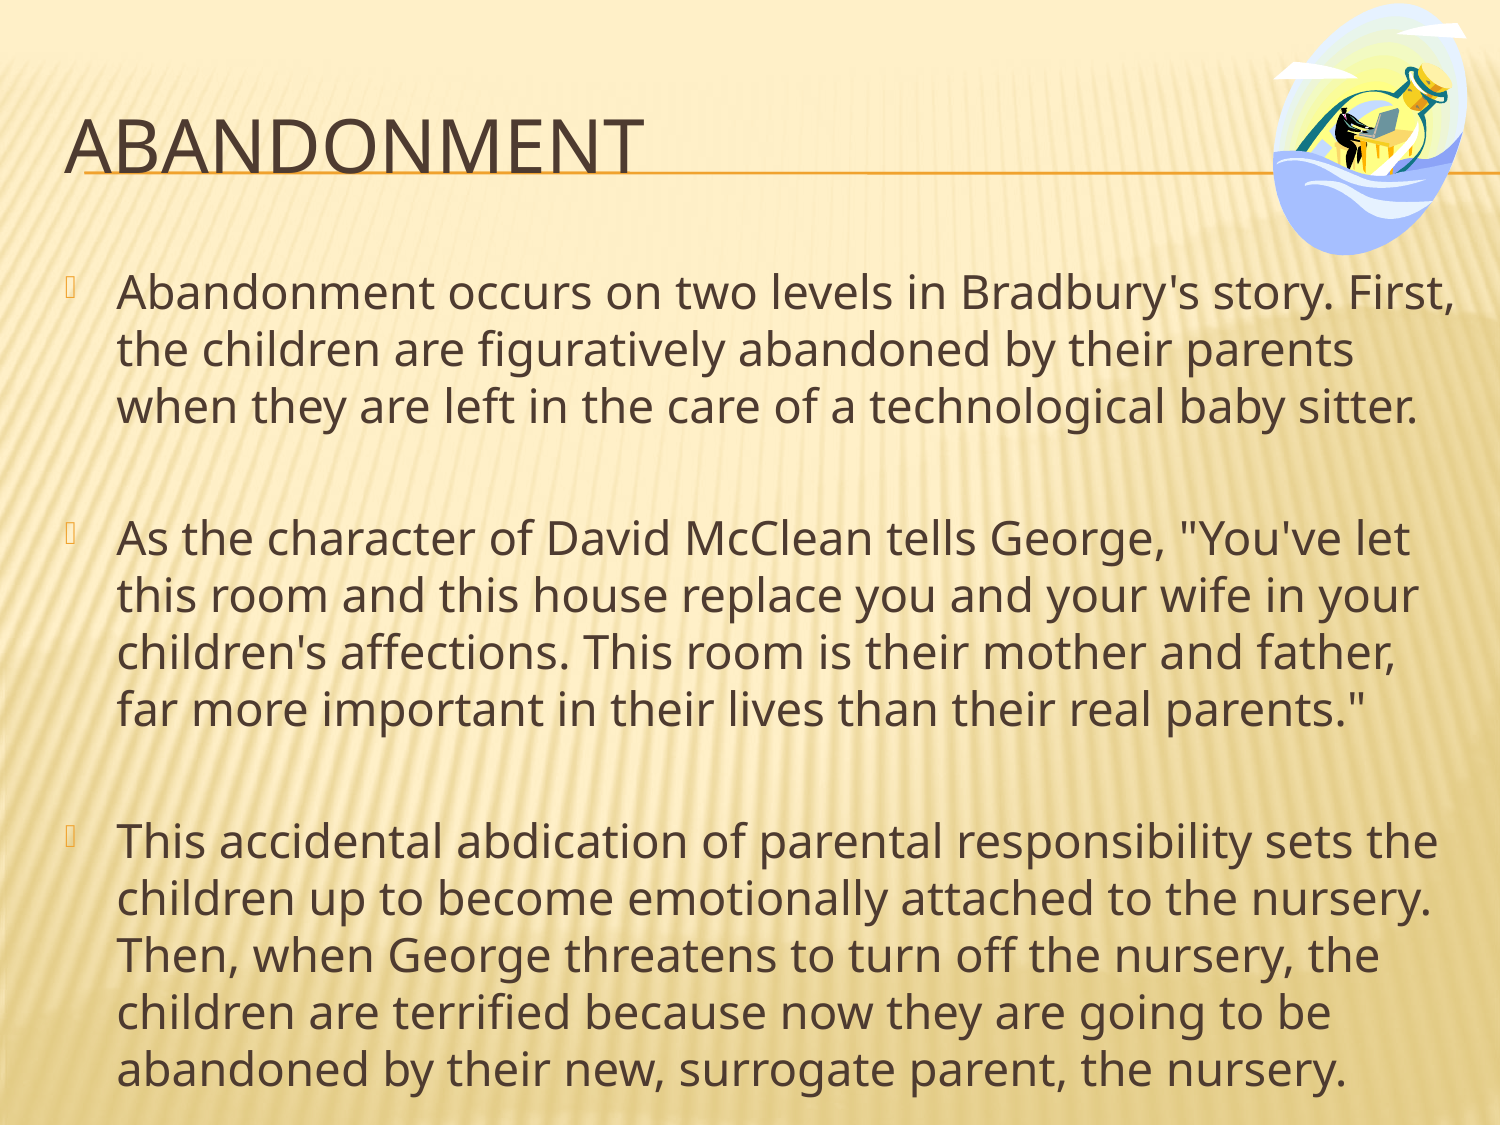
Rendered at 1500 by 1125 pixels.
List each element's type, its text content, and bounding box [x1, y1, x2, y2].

list Abandonment occurs on two levels in Bradbury's story. First, the children are figuratively abandoned by their parents when they are left in the care of a technological baby sitter. As the character of David McClean tells George, "You've let this room and this house replace you and your wife in your children's affections. This room is their mother and father, far more important in their lives than their real parents." This accidental abdication of parental responsibility sets the children up to become emotionally attached to the nursery. Then, when George threatens to turn off the nursery, the children are terrified because now they are going to be abandoned by their new, surrogate parent, the nursery. [50, 254, 1475, 1125]
picture [1269, 0, 1471, 259]
title Abandonment [50, 75, 1259, 213]
